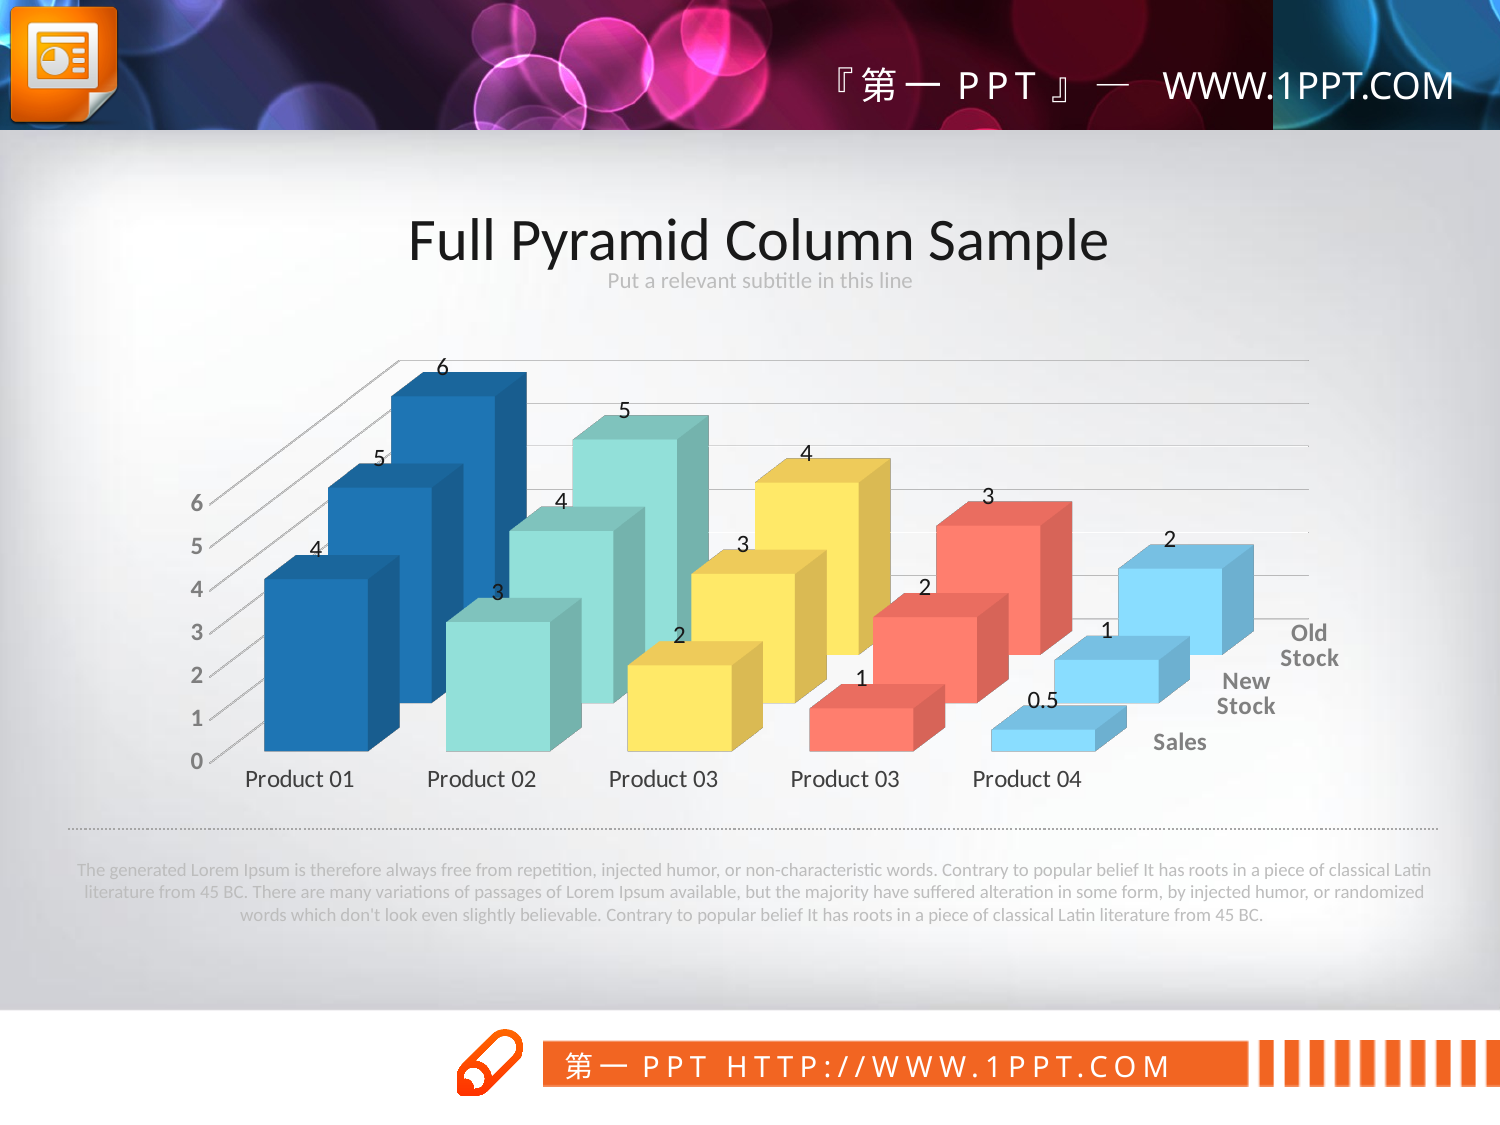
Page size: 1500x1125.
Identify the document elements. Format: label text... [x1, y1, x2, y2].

picture [543, 1040, 1500, 1087]
chart [159, 351, 1371, 804]
text_box Full Pyramid Column Sample [395, 193, 1124, 279]
text_box The generated Lorem Ipsum is therefore always free from repetition, injected humor, or non-characteristic words. Contrary to popular belief It has roots in a piece of classical Latin literature from 45 BC. There are many variations of passages of Lorem Ipsum available, but the majority have suffered alteration in some form, by injected humor, or randomized words which don't look even slightly believable. Contrary to popular belief It has roots in a piece of classical Latin literature from 45 BC. [56, 851, 1459, 930]
text_box Put a relevant subtitle in this line [572, 255, 949, 304]
picture [0, 0, 1500, 1012]
